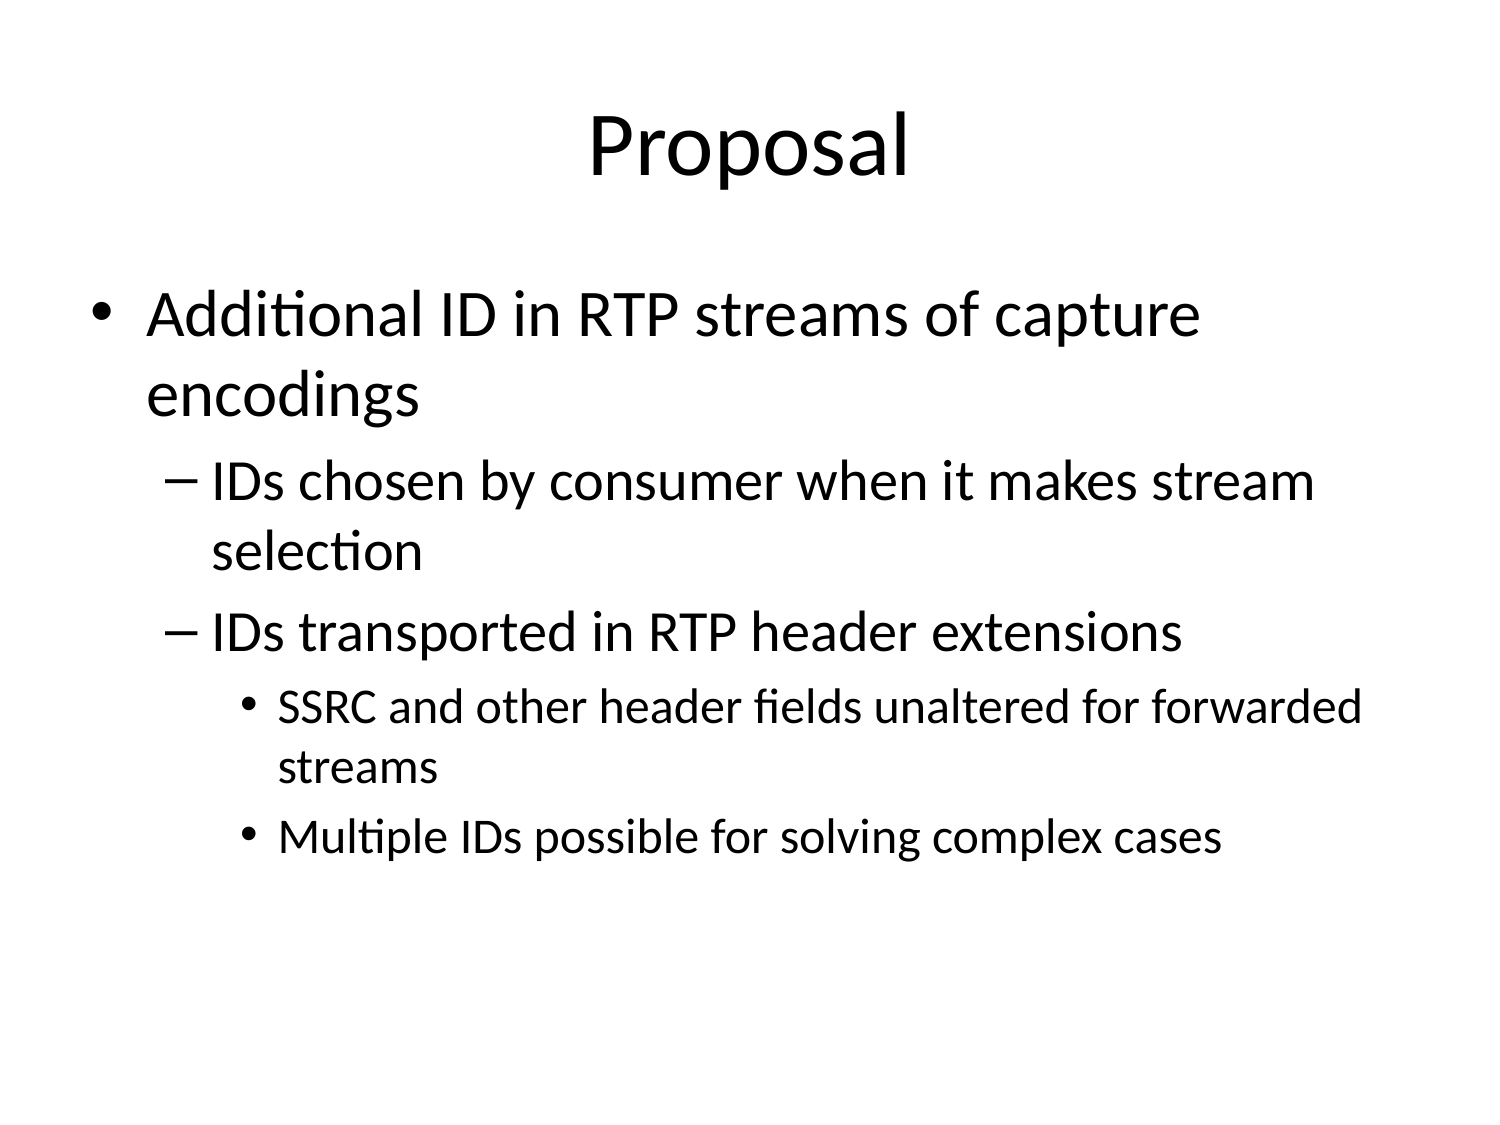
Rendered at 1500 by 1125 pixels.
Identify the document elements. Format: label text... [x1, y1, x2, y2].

title Proposal [75, 45, 1425, 233]
list Additional ID in RTP streams of capture encodings IDs chosen by consumer when it makes stream selection IDs transported in RTP header extensions SSRC and other header fields unaltered for forwarded streams Multiple IDs possible for solving complex cases [75, 262, 1425, 1005]
